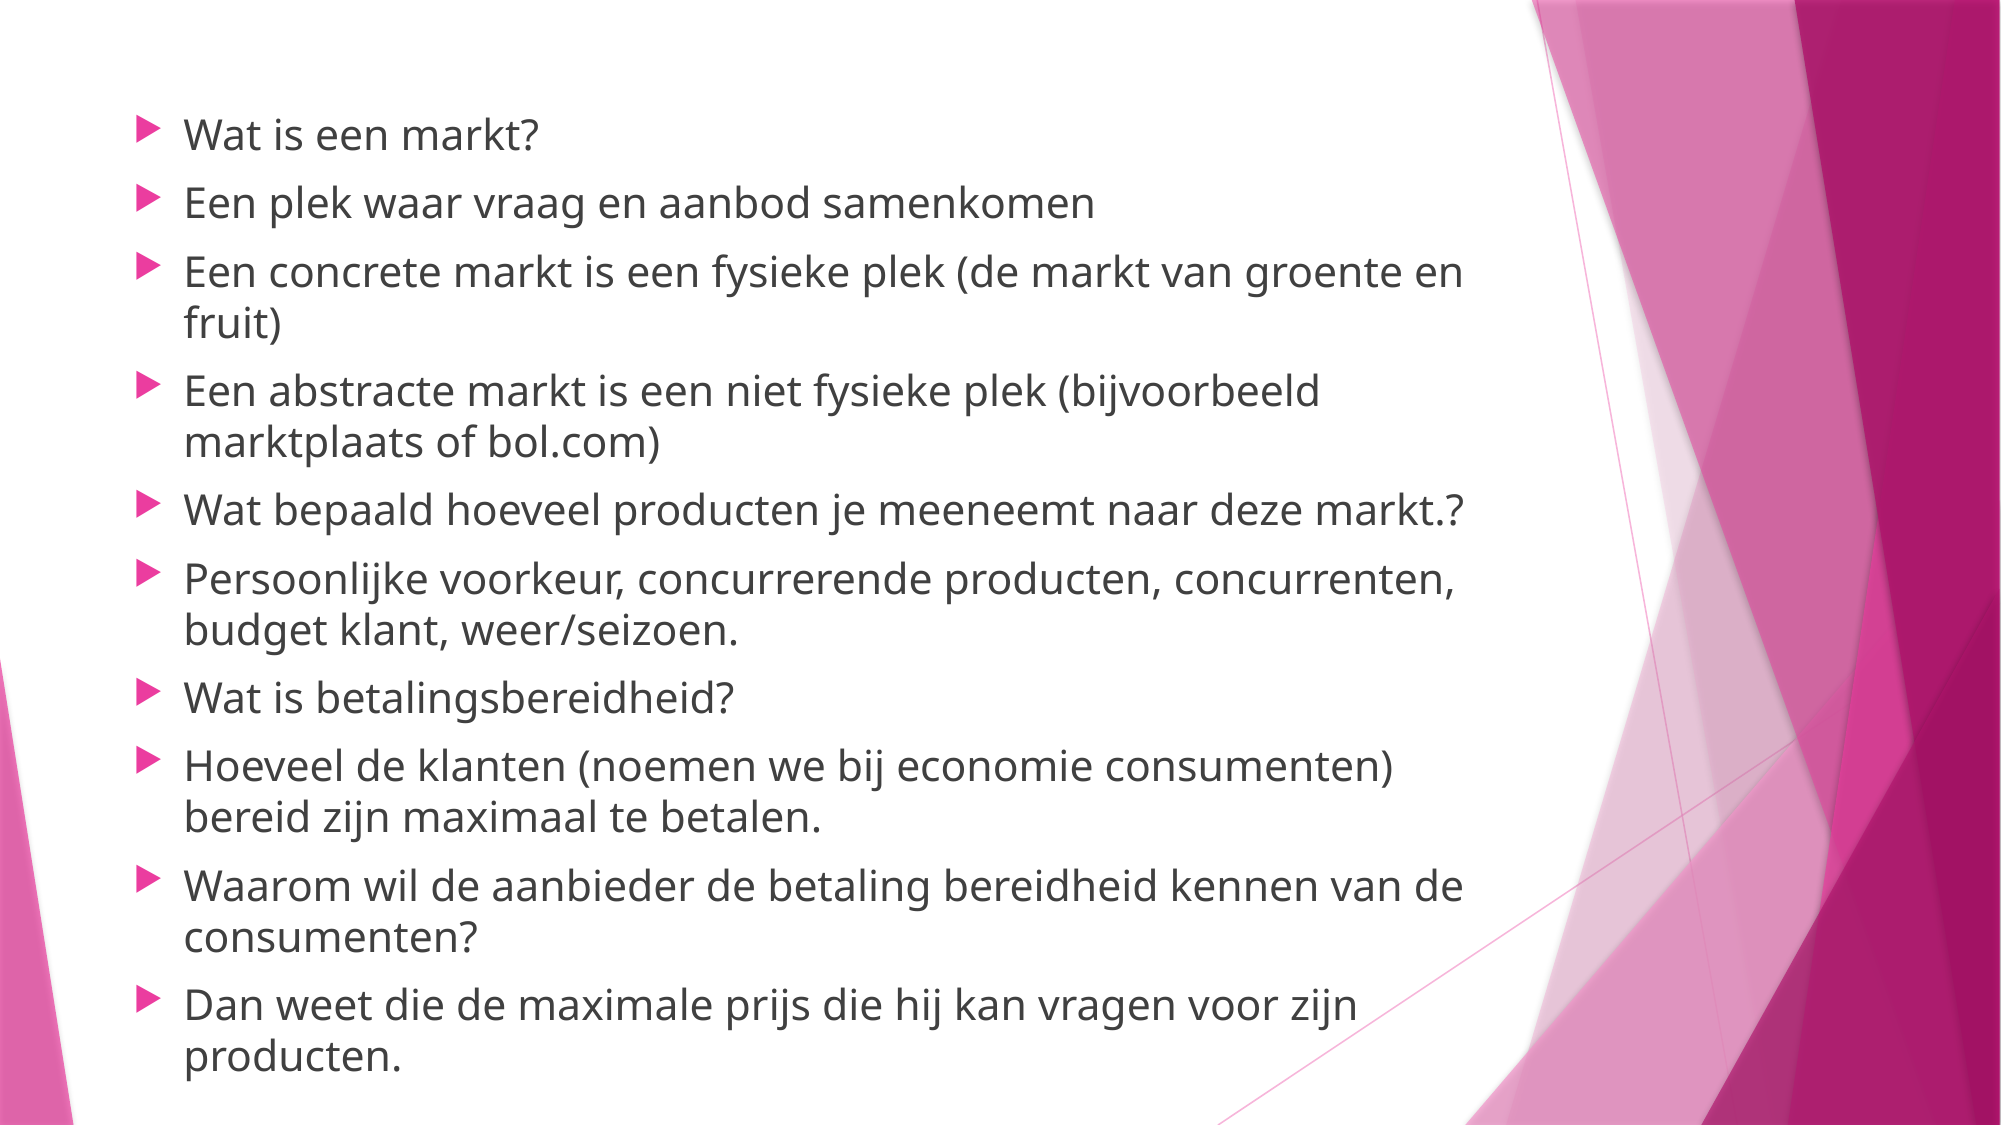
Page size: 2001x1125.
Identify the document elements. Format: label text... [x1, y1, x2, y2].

list Wat is een markt? Een plek waar vraag en aanbod samenkomen Een concrete markt is een fysieke plek (de markt van groente en fruit) Een abstracte markt is een niet fysieke plek (bijvoorbeeld marktplaats of bol.com) Wat bepaald hoeveel producten je meeneemt naar deze markt.? Persoonlijke voorkeur, concurrerende producten, concurrenten, budget klant, weer/seizoen. Wat is betalingsbereidheid? Hoeveel de klanten (noemen we bij economie consumenten) bereid zijn maximaal te betalen. Waarom wil de aanbieder de betaling bereidheid kennen van de consumenten? Dan weet die de maximale prijs die hij kan vragen voor zijn producten. [118, 100, 1522, 1096]
